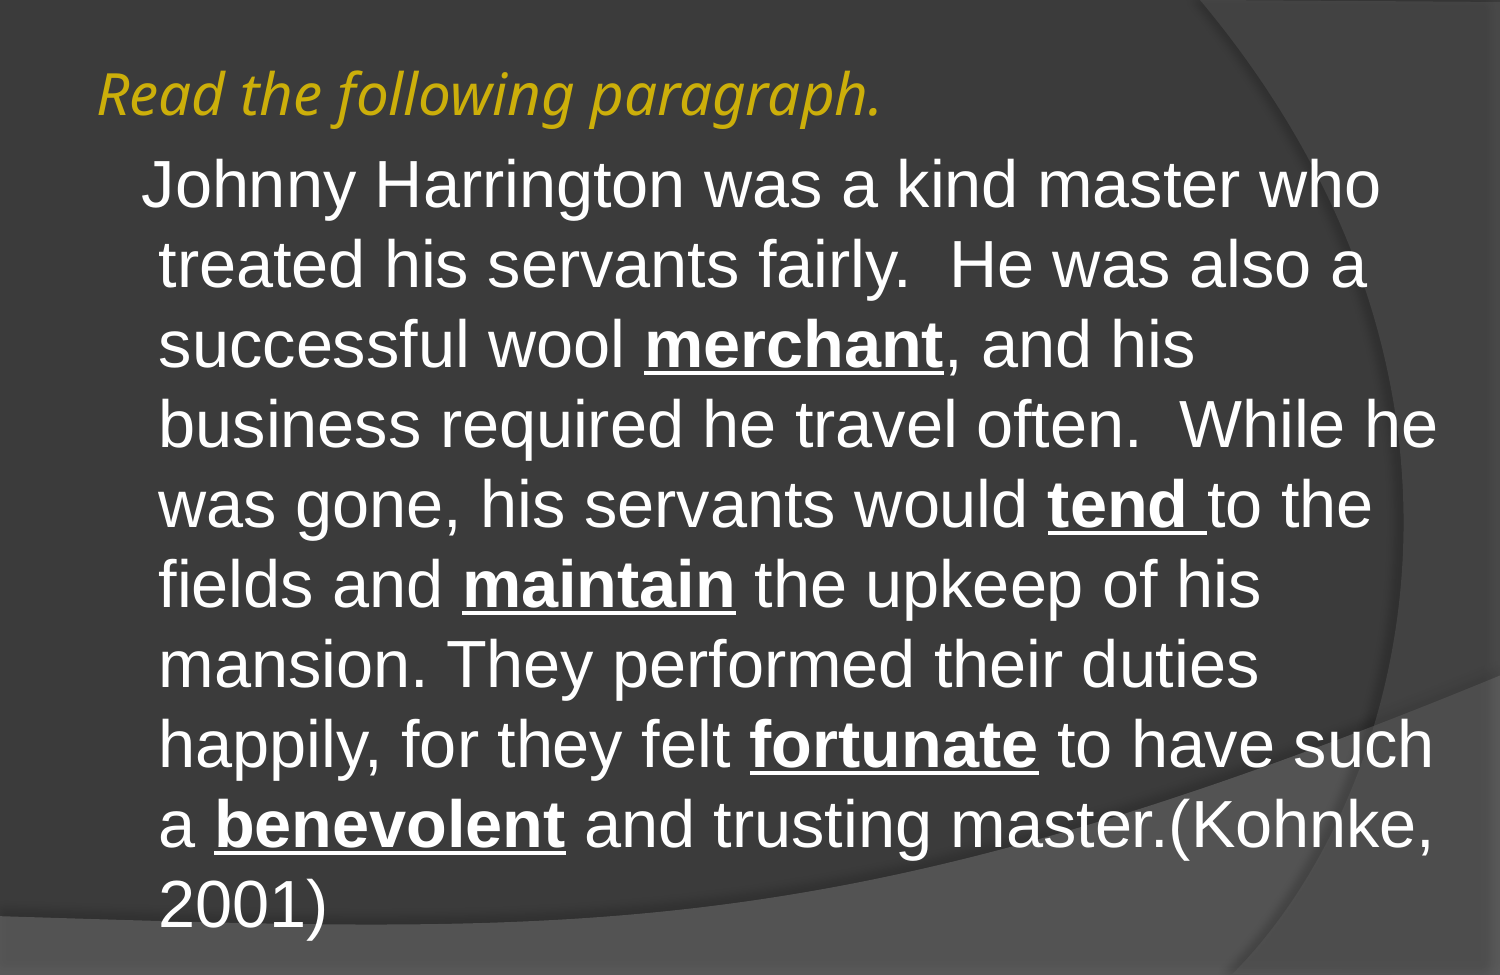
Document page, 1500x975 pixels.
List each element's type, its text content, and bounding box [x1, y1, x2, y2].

list Read the following paragraph. Johnny Harrington was a kind master who treated his servants fairly. He was also a successful wool merchant, and his business required he travel often. While he was gone, his servants would tend to the fields and maintain the upkeep of his mansion. They performed their duties happily, for they felt fortunate to have such a benevolent and trusting master.(Kohnke, 2001) [74, 49, 1463, 975]
